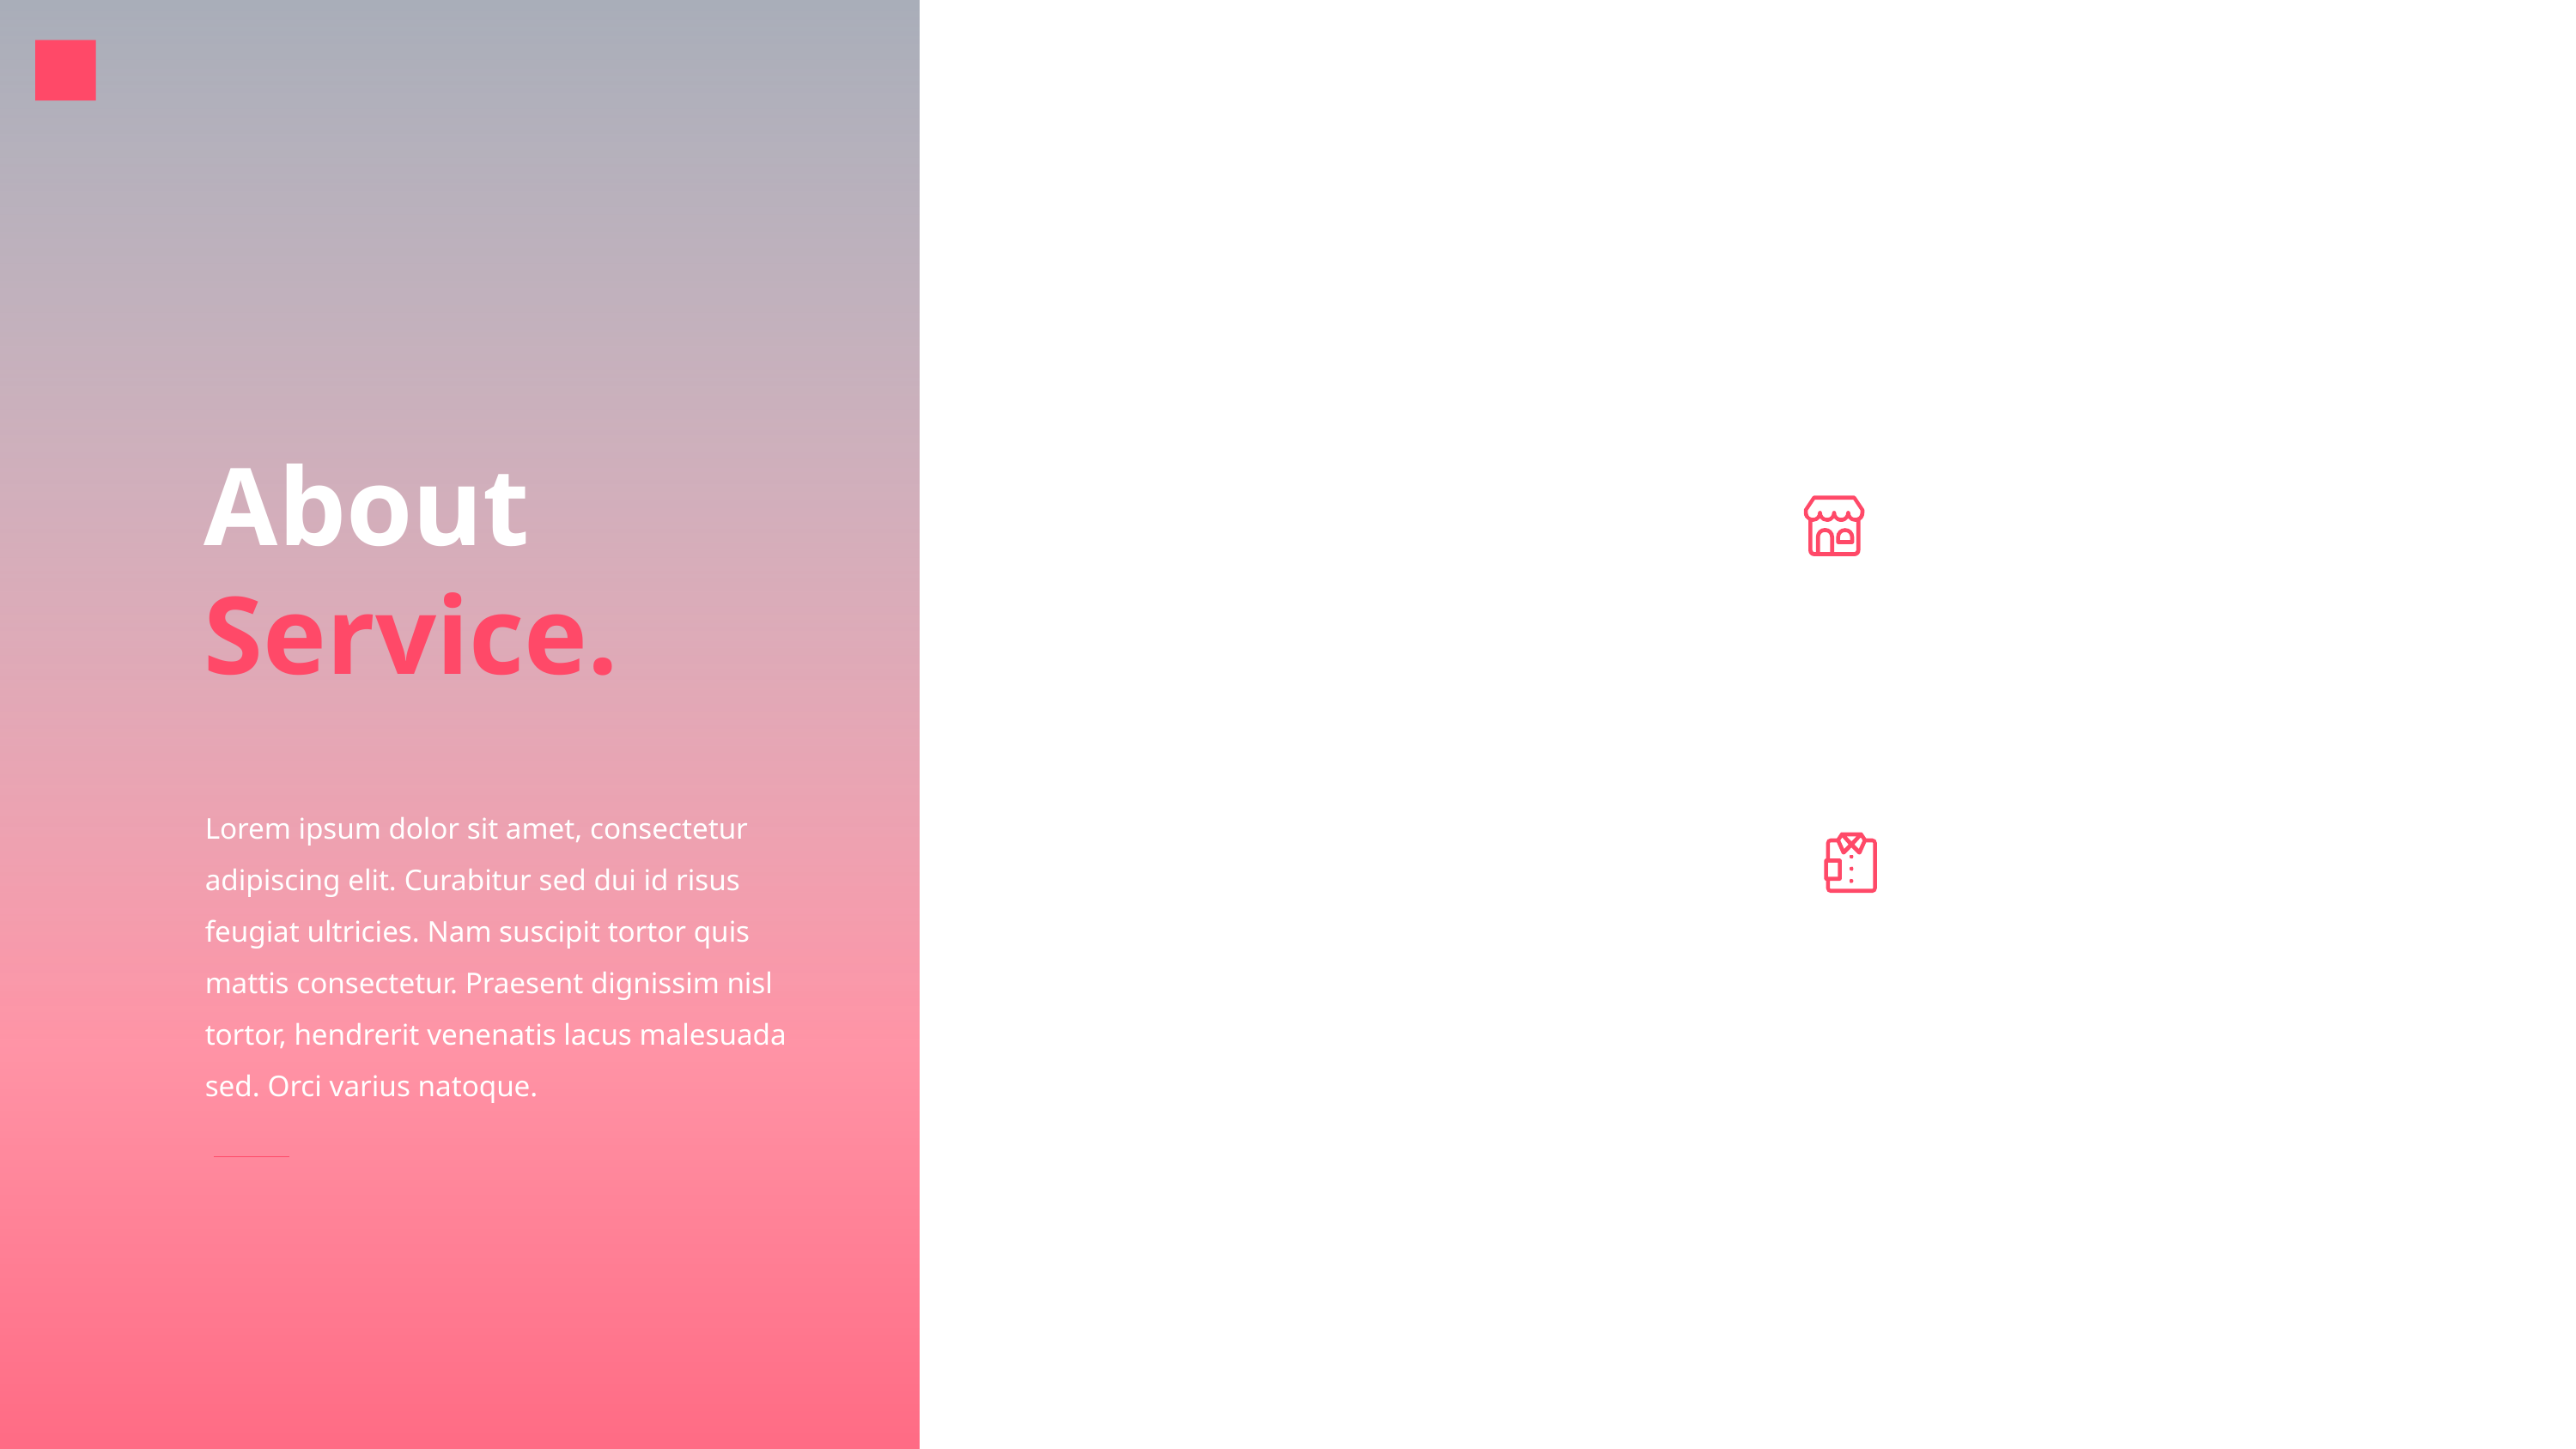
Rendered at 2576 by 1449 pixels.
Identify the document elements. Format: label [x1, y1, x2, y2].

text_box [1808, 832, 1956, 980]
picture [919, 0, 2576, 1449]
text_box [1792, 495, 1962, 643]
text_box [0, 0, 919, 1449]
